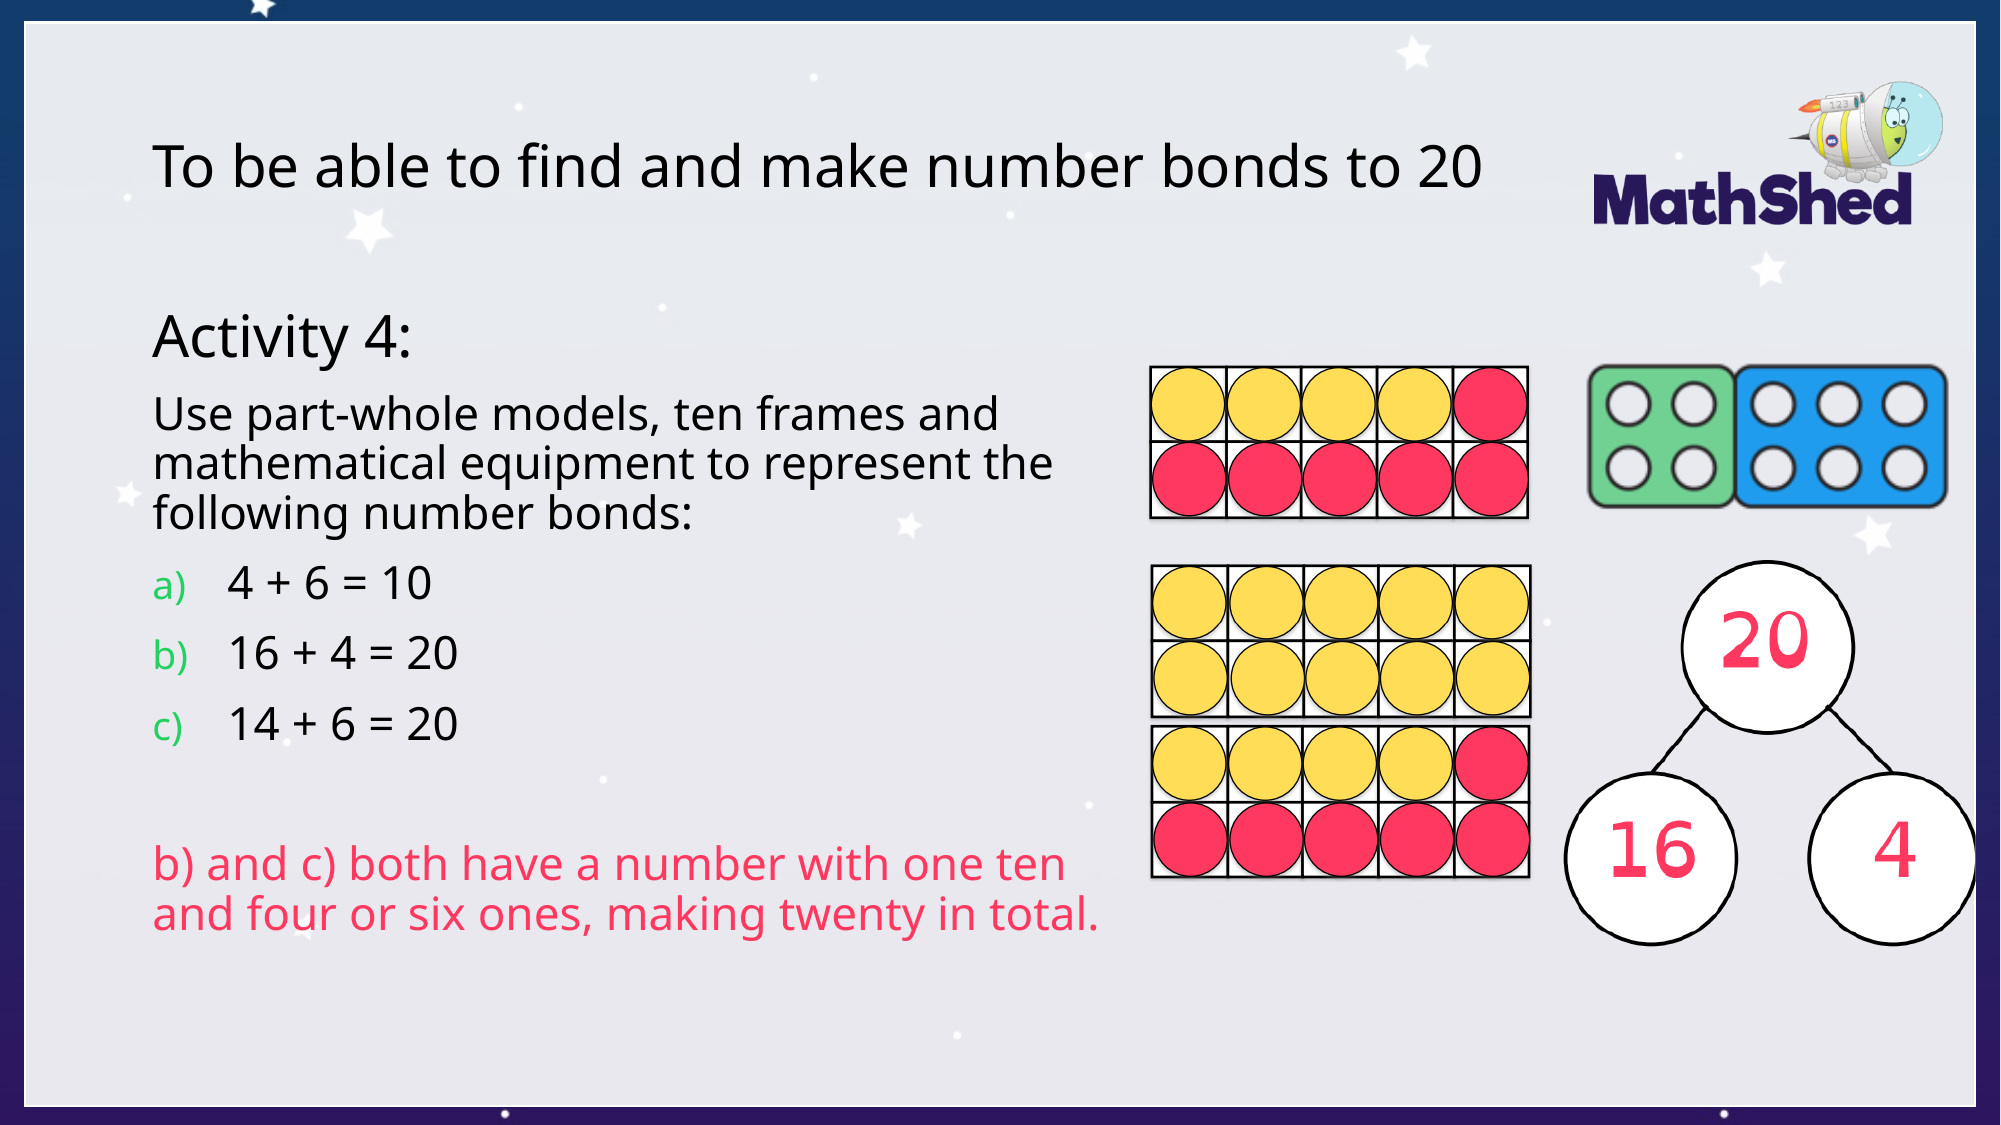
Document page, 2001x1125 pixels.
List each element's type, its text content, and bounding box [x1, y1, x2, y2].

picture [0, 0, 2001, 1125]
list Activity 4: Use part-whole models, ten frames and mathematical equipment to represent the following number bonds: 4 + 6 = 10 16 + 4 = 20 14 + 6 = 20 b) and c) both have a number with one ten and four or six ones, making twenty in total. [137, 299, 1145, 1014]
title To be able to find and make number bonds to 20 [137, 59, 1578, 278]
